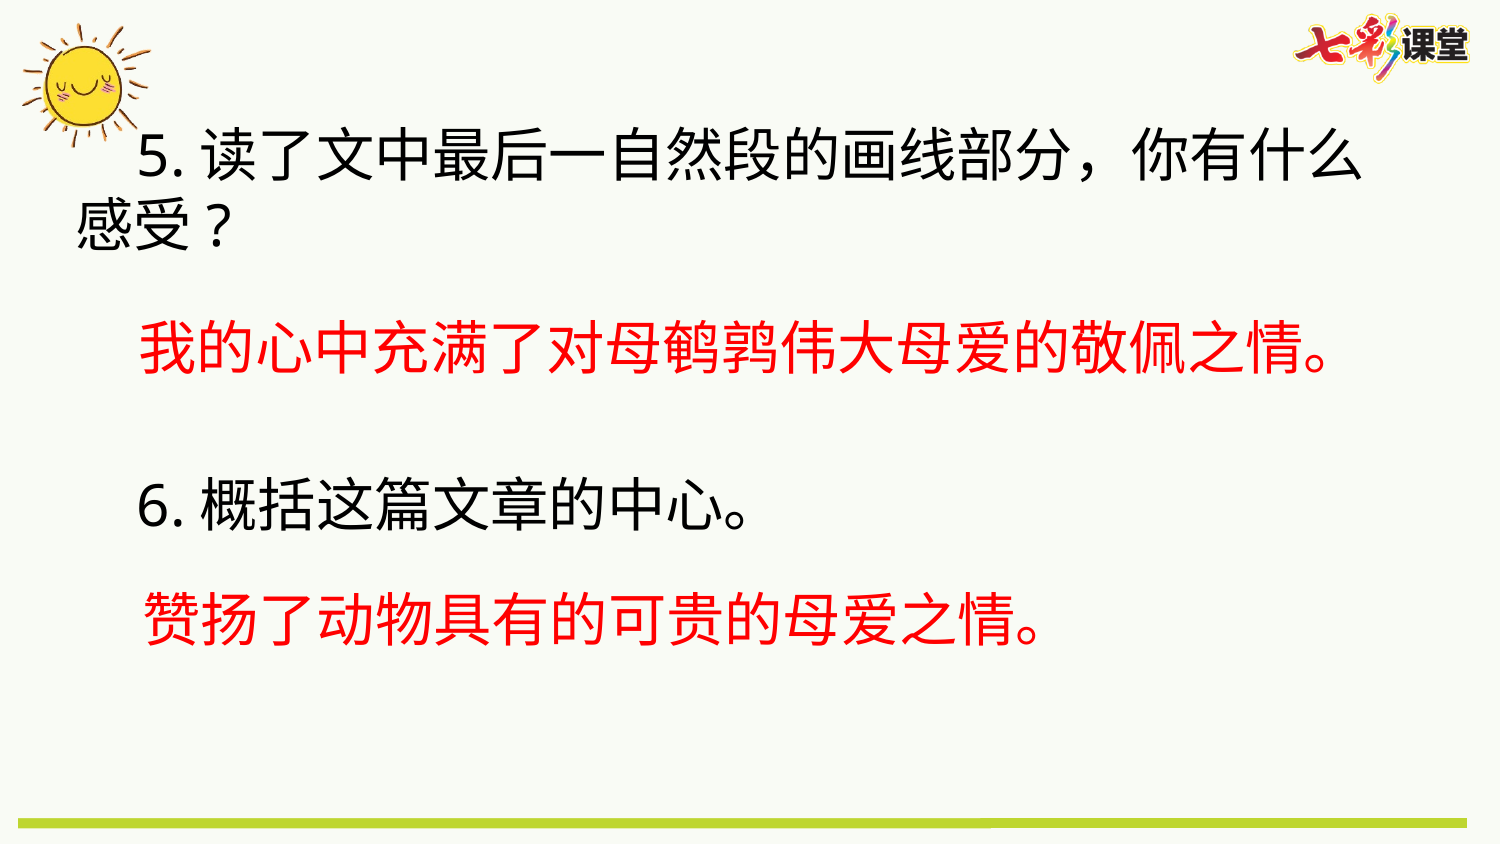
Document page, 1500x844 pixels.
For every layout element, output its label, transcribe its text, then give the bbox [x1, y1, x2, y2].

text_box 我的心中充满了对母鹌鹑伟大母爱的敬佩之情。 [123, 303, 1469, 389]
picture [1291, 9, 1472, 87]
text_box 赞扬了动物具有的可贵的母爱之情。 [127, 575, 1089, 661]
text_box 5.读了文中最后一自然段的画线部分，你有什么感受? 6.概括这篇文章的中心。 [61, 110, 1426, 546]
picture [18, 771, 1467, 844]
picture [0, 0, 173, 172]
